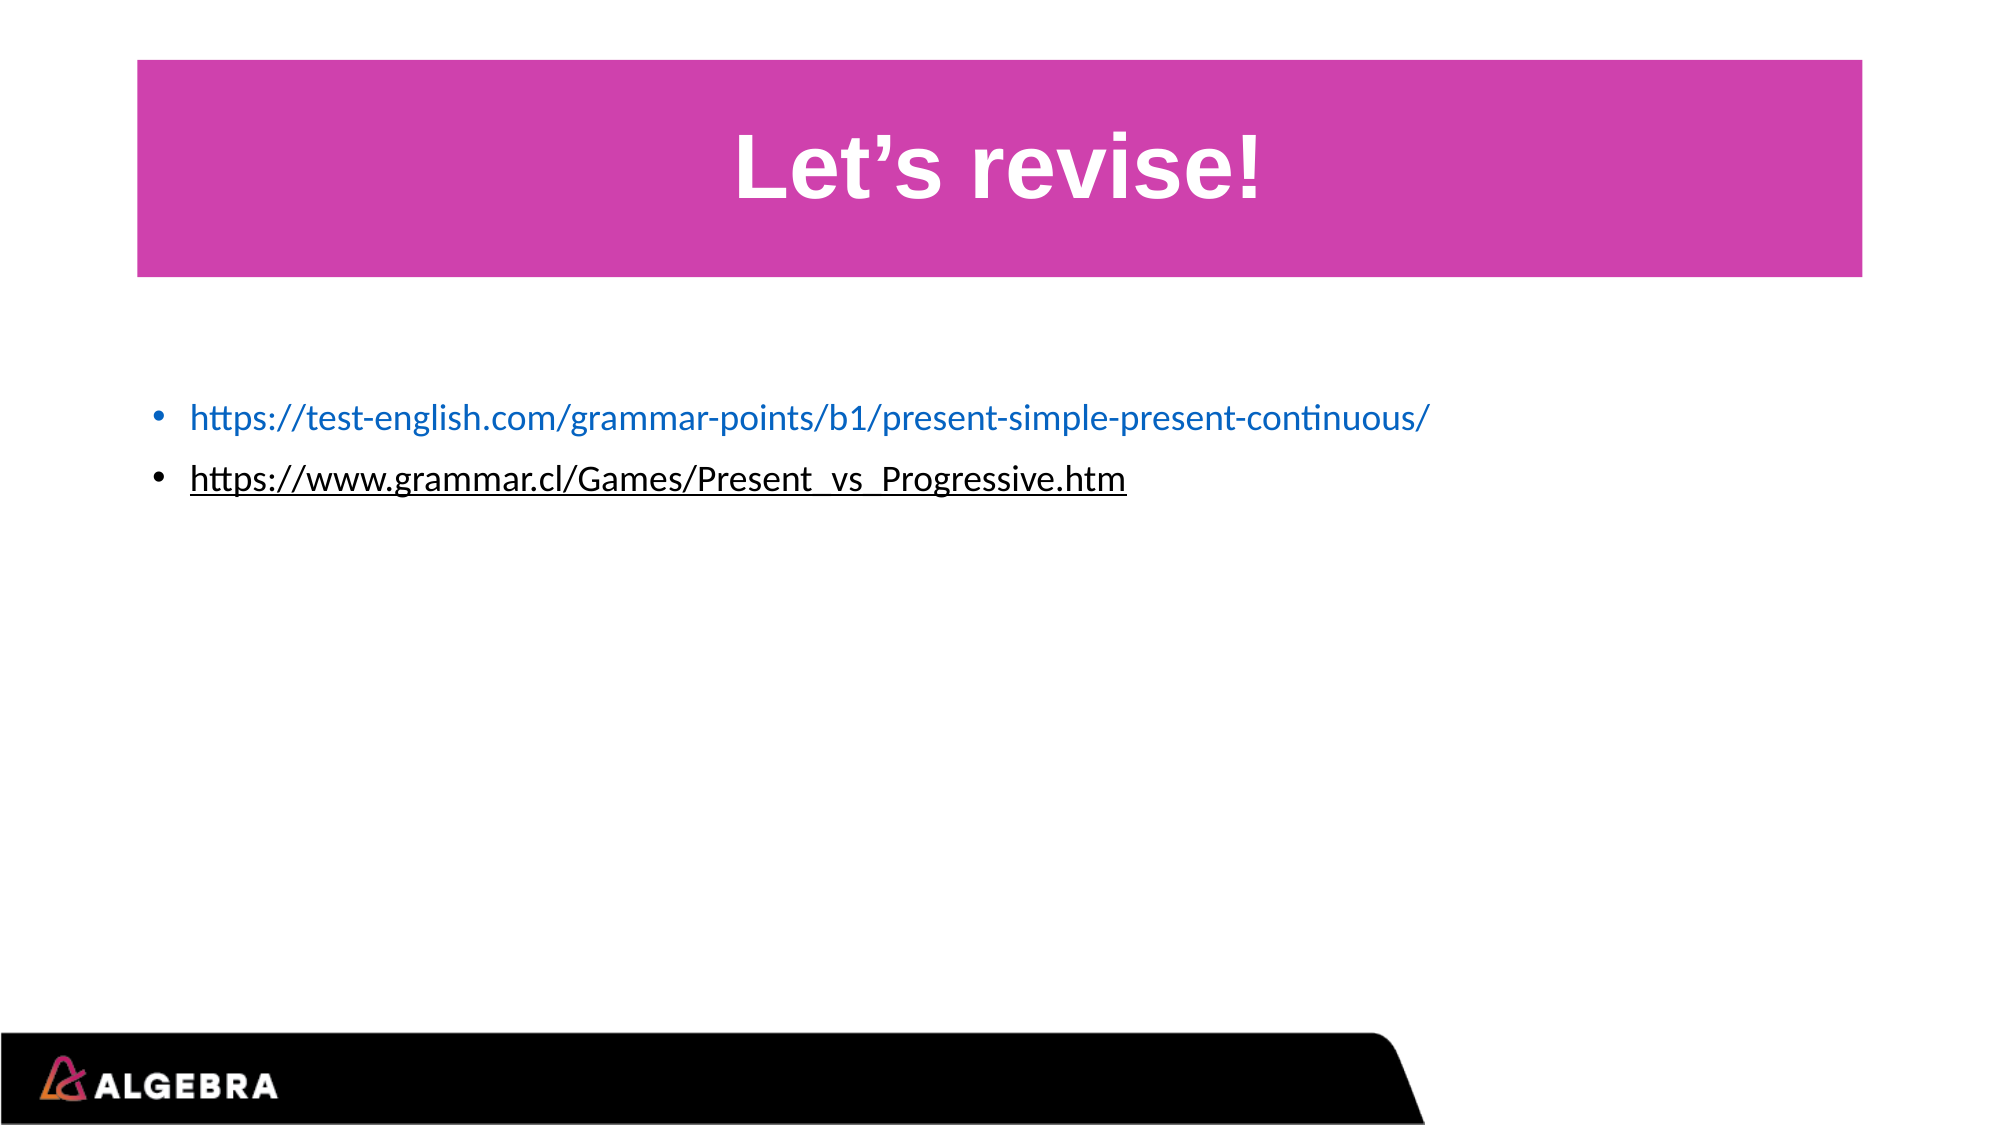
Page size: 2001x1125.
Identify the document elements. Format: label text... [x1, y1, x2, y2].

picture [0, 1032, 1425, 1125]
text_box Let’s revise! [137, 59, 1863, 278]
list https://test-english.com/grammar-points/b1/present-simple-present-continuous/ https://www.grammar.cl/Games/Present_vs_Progressive.htm [137, 299, 1863, 1014]
